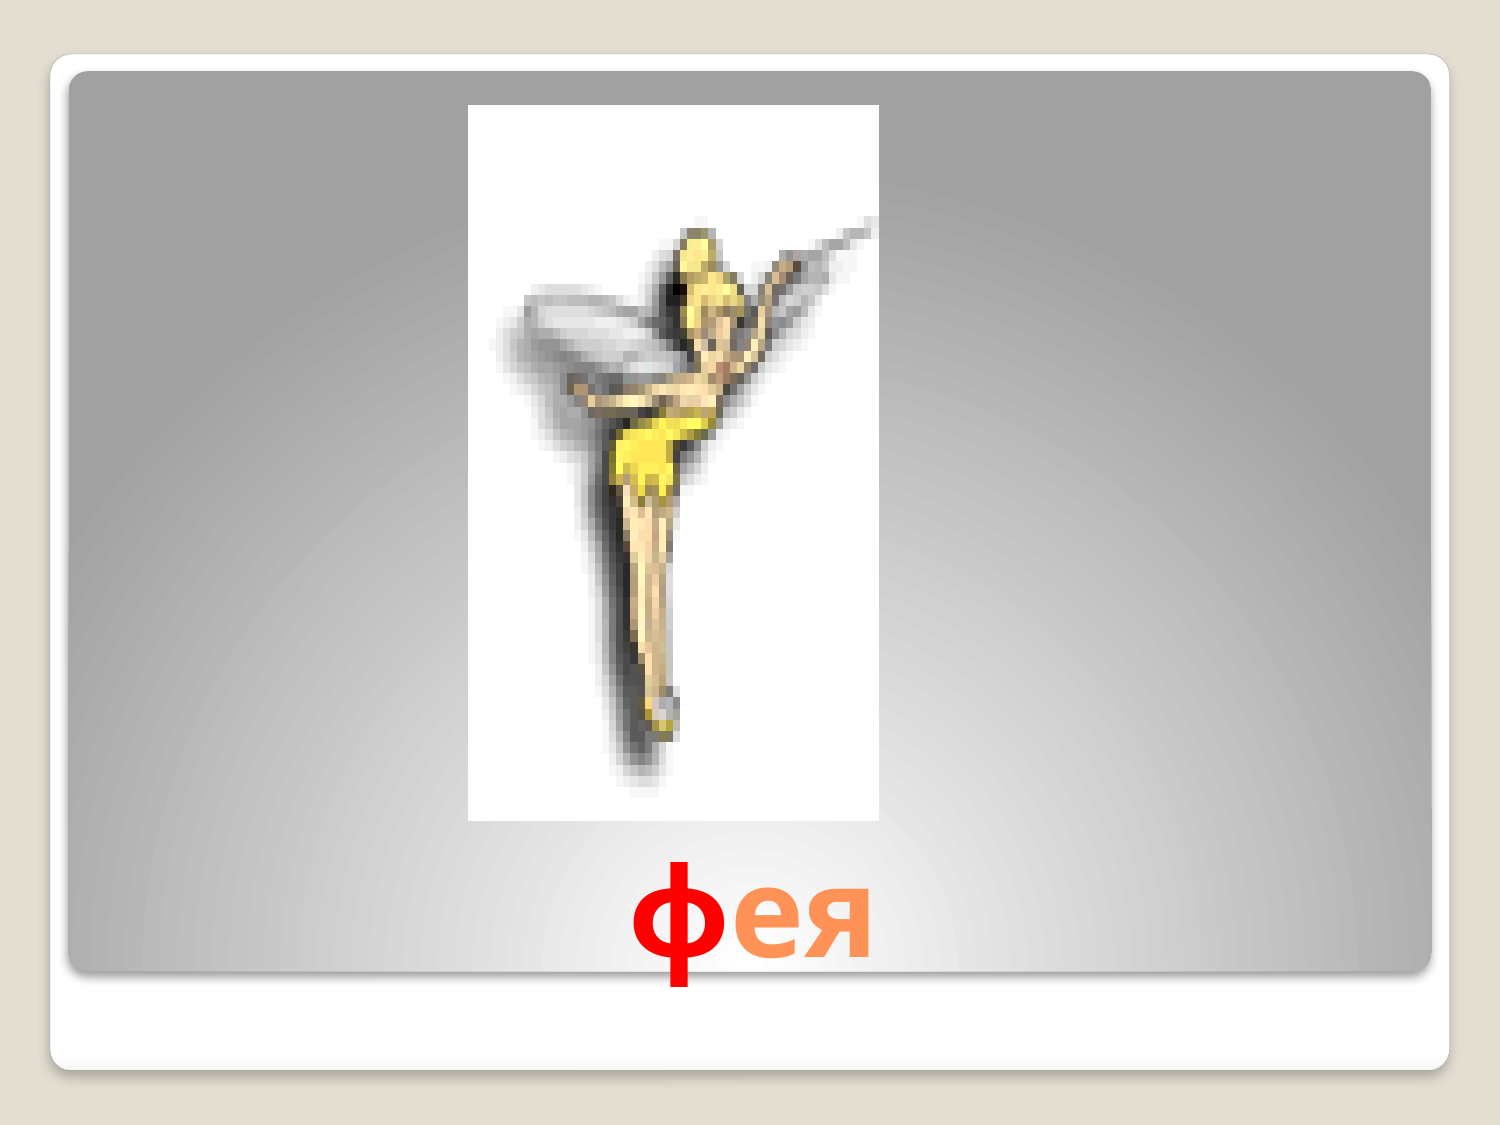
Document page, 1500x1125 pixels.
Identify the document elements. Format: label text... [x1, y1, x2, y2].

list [468, 105, 880, 821]
title фея [82, 817, 1425, 990]
